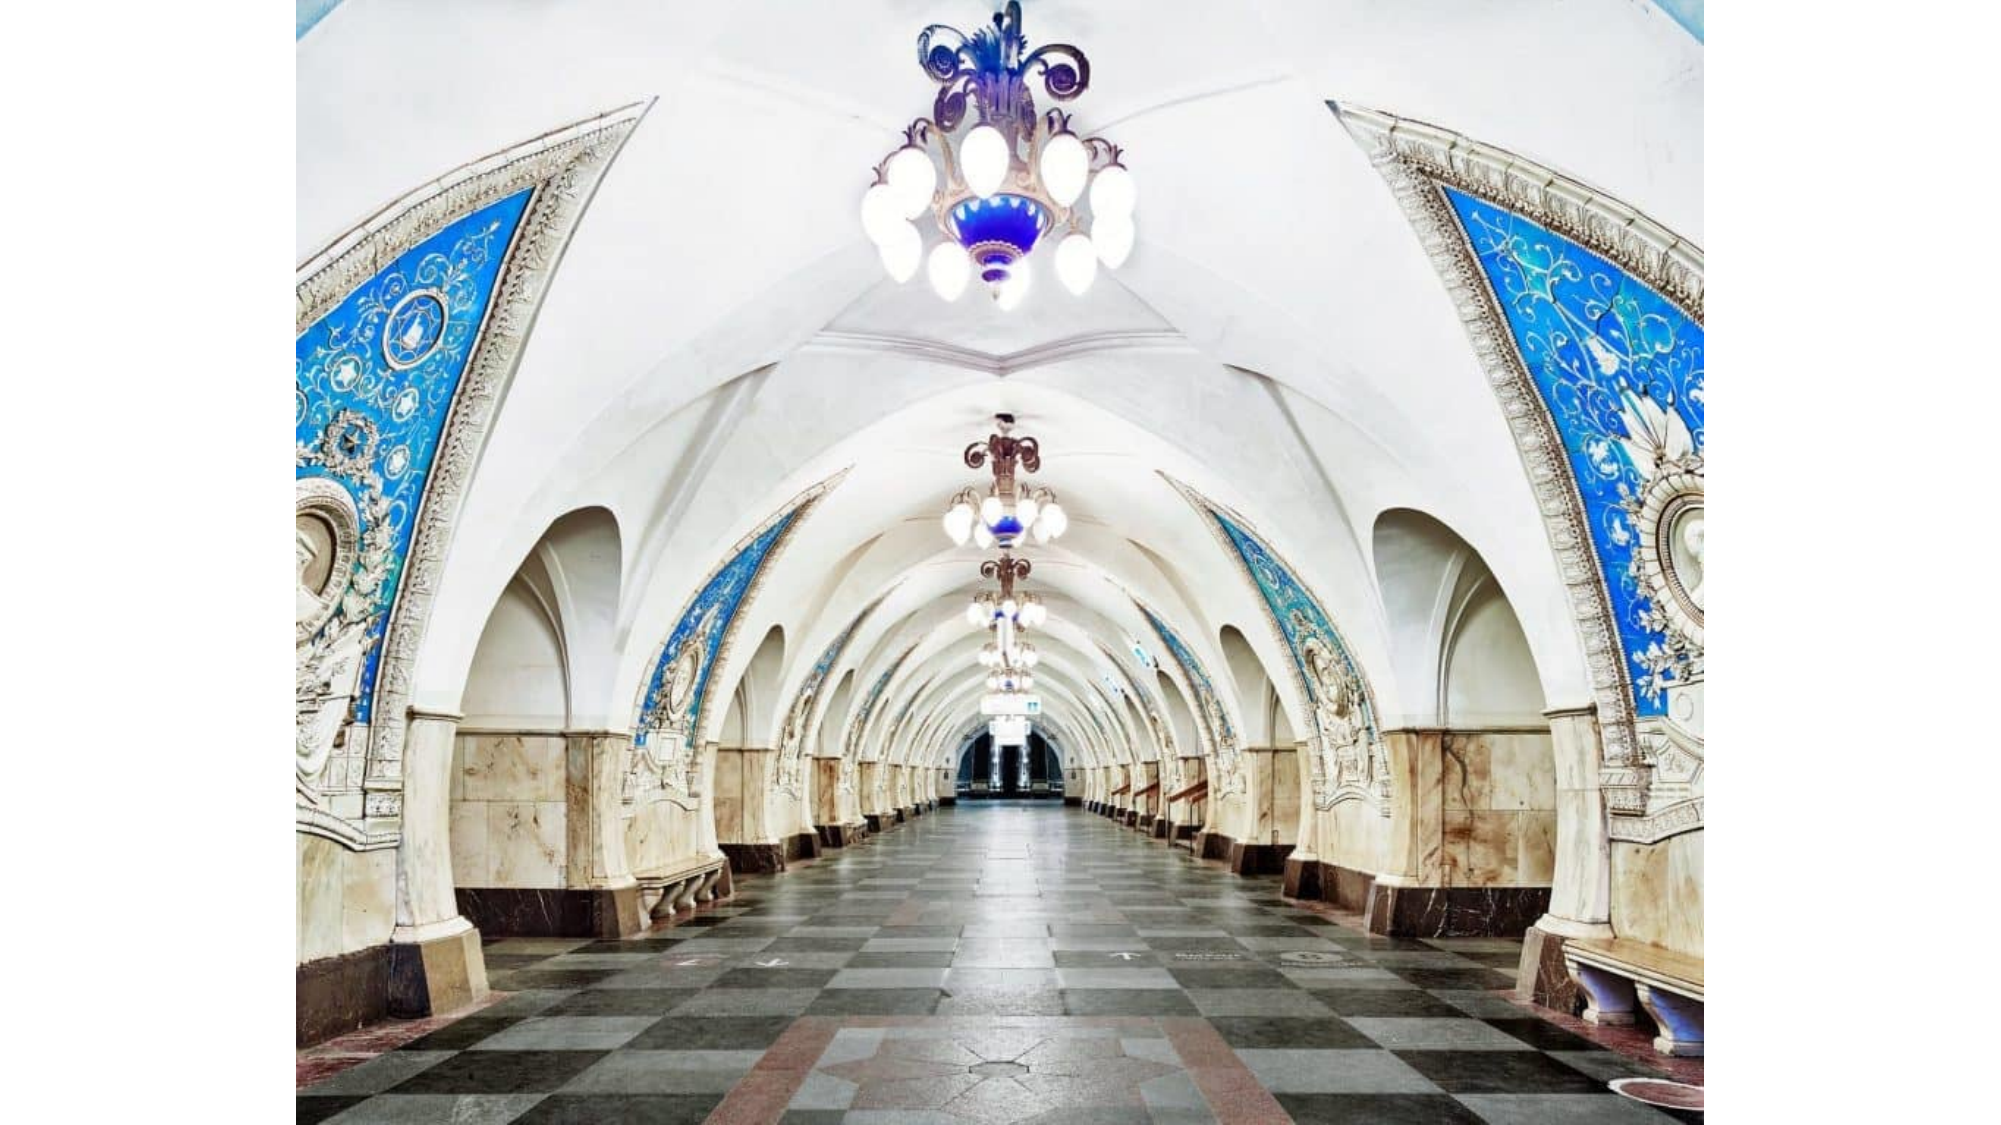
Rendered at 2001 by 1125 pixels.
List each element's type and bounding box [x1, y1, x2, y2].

picture [296, 0, 1704, 1125]
